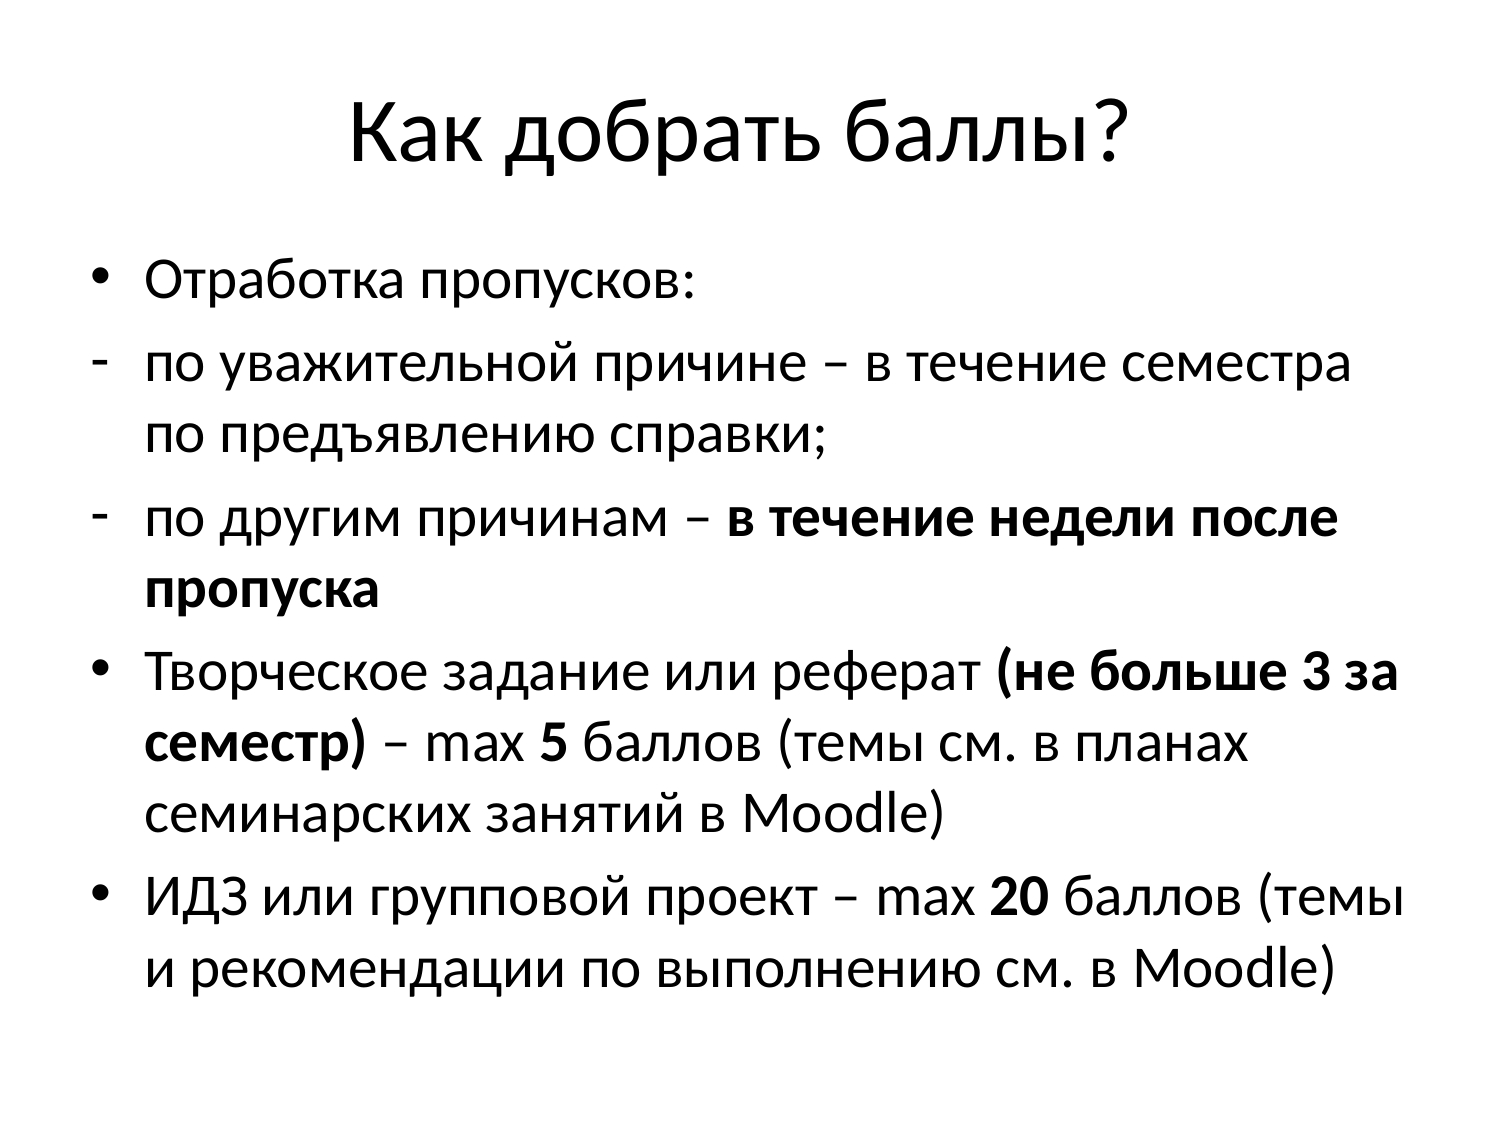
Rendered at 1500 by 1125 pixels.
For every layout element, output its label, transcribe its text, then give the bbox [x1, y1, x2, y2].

list Отработка пропусков: по уважительной причине – в течение семестра по предъявлению справки; по другим причинам – в течение недели после пропуска Творческое задание или реферат (не больше 3 за семестр) – max 5 баллов (темы см. в планах семинарских занятий в Moodle) ИДЗ или групповой проект – max 20 баллов (темы и рекомендации по выполнению см. в Moodle) [75, 231, 1425, 1071]
title Как добрать баллы? [76, 30, 1427, 219]
